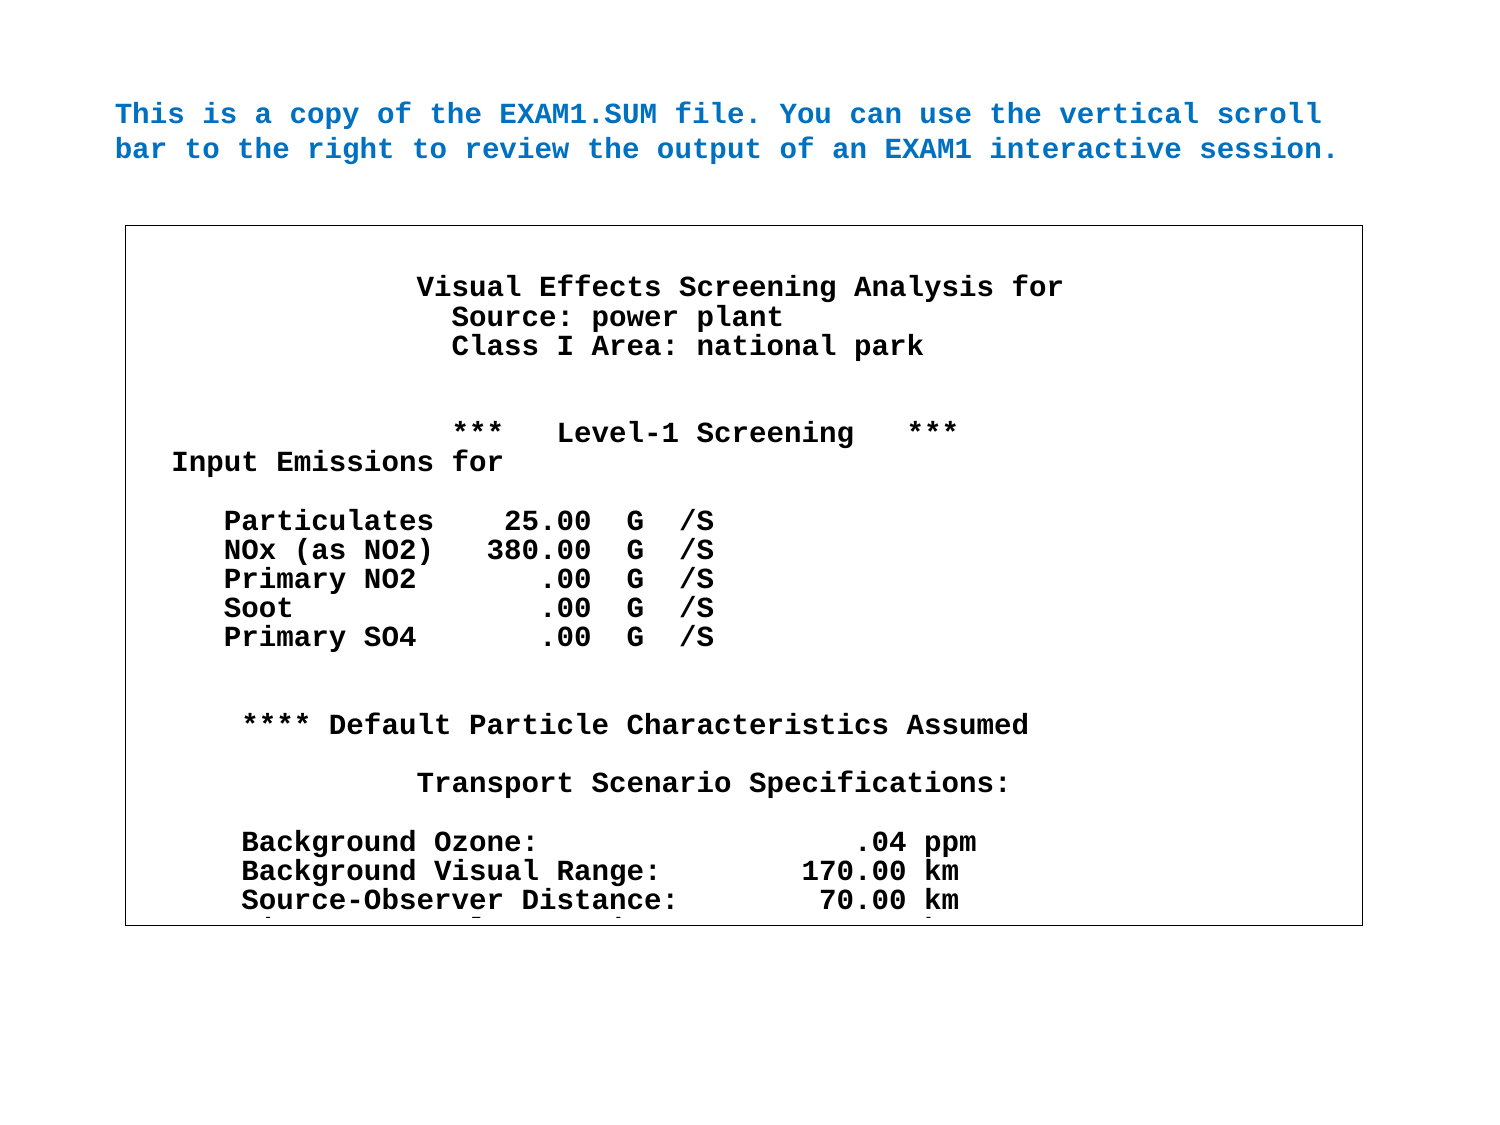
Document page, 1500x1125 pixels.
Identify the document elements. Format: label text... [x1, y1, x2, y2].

text_box This is a copy of the EXAM1.SUM file. You can use the vertical scroll bar to the right to review the output of an EXAM1 interactive session. [99, 87, 1400, 173]
